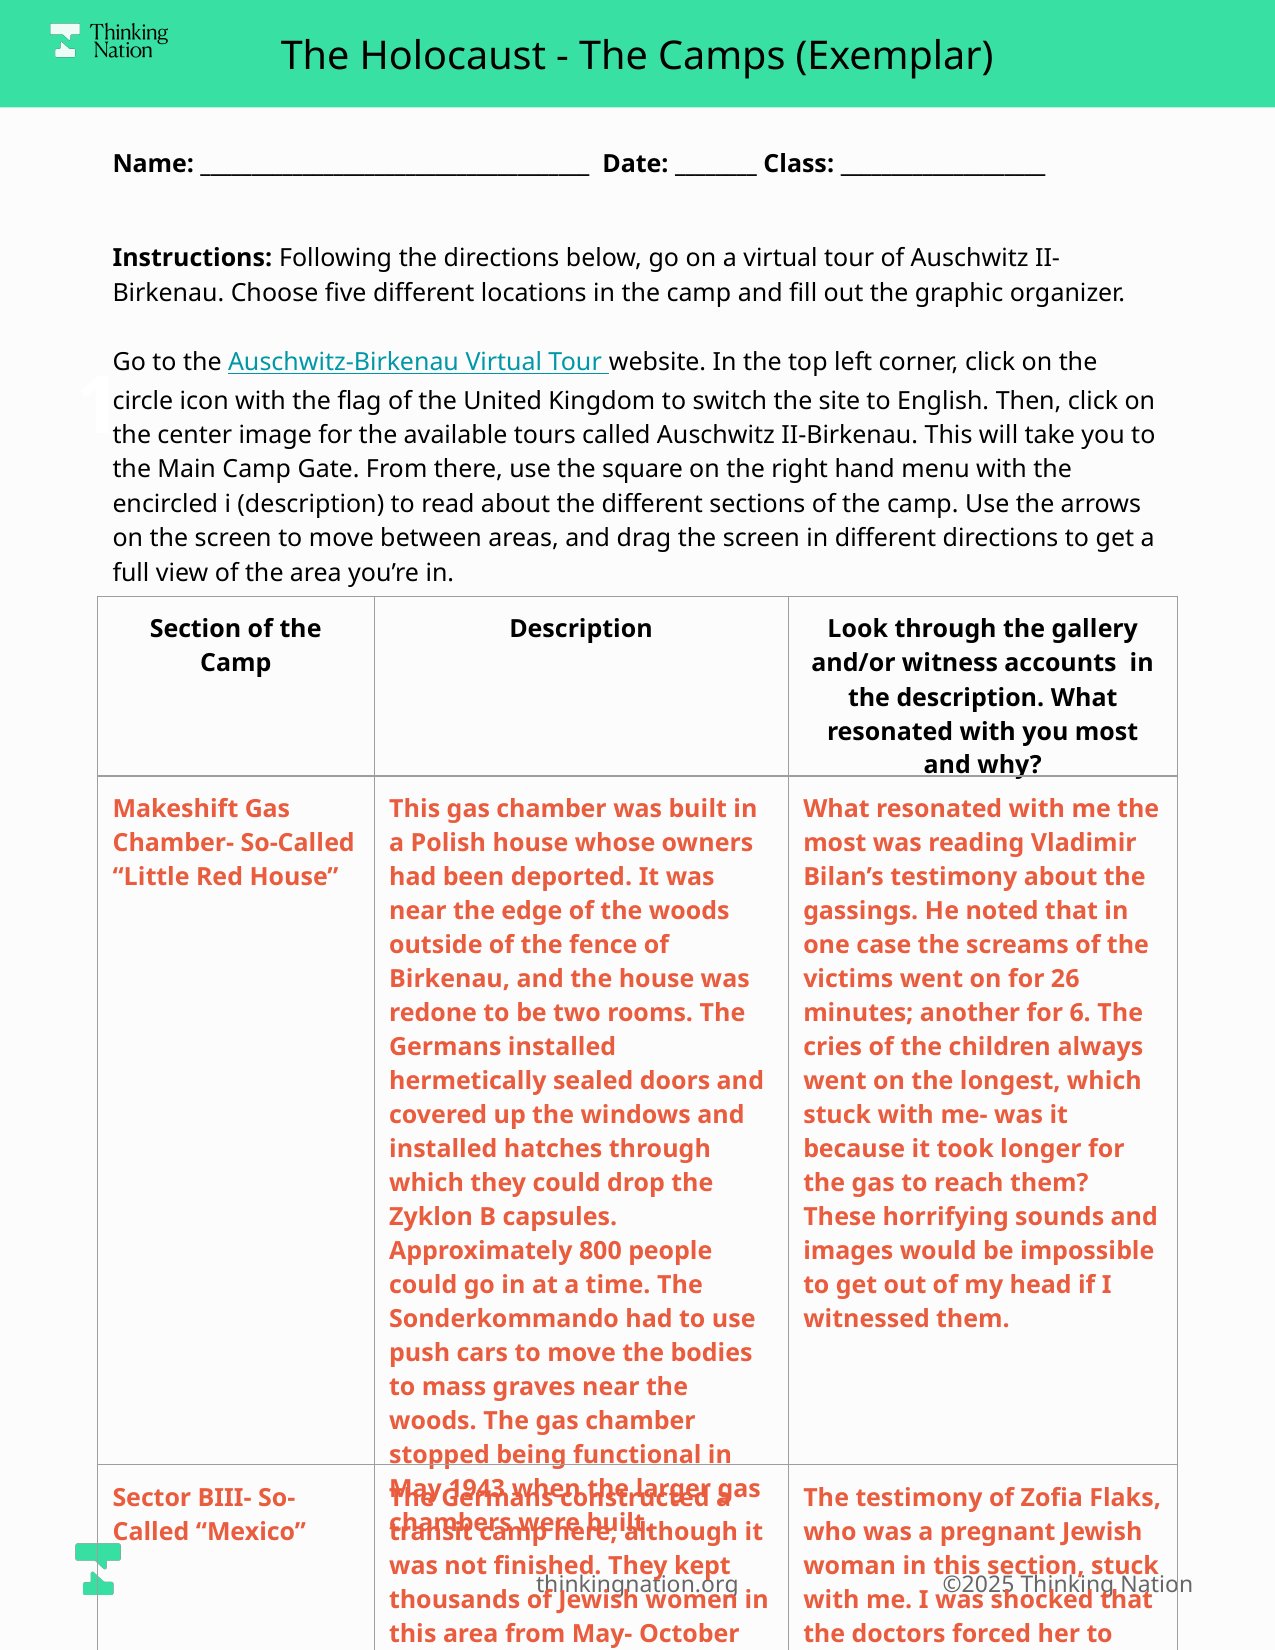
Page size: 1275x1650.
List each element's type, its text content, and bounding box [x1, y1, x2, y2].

table_cell The Germans constructed a transit camp here, although it was not finished. They kept thousands of Jewish women in this area from May- October 1944 with terrible conditions- no kitchens, washrooms, or latrines, and most of the barracks built had no bunks. They barely ahd rags to wear and some had nothing at all. The women were taken out of this space in October 1944- some were gassed, and others were transported to other sections or camps. The barracks and guard towers here were then disassembled. [375, 1465, 788, 1650]
text_box 1 [30, 315, 165, 450]
text_box ©2025 Thinking Nation [1178, 1553, 1210, 1605]
text_box The Holocaust - The Camps (Exemplar) [0, 0, 1275, 108]
picture [62, 1533, 134, 1605]
table_cell The testimony of Zofia Flaks, who was a pregnant Jewish woman in this section, stuck with me. I was shocked that the doctors forced her to have an early birth and then had a special room where they took all of the newborn and prematurely born babies. I wonder if the babies were used for experiments since usually pregnant women were killed upon arrival. [789, 1465, 1177, 1650]
text_box Name: ______________________________________ Date: ________ Class: ____________________ Instructions: Following the directions below, go on a virtual tour of Auschwitz II- Birkenau. Choose five different locations in the camp and fill out the graphic organizer. Go to the Auschwitz-Birkenau Virtual Tour website. In the top left corner, click on the circle icon with the flag of the United Kingdom to switch the site to English. Then, click on the center image for the available tours called Auschwitz II-Birkenau. This will take you to the Main Camp Gate. From there, use the square on the right hand menu with the encircled i (description) to read about the different sections of the camp. Use the arrows on the screen to move between areas, and drag the screen in different directions to get a full view of the area you’re in. [97, 132, 1178, 596]
table_header Look through the gallery and/or witness accounts in the description. What resonated with you most and why? [789, 597, 1177, 775]
table_header Description [375, 597, 788, 775]
table_header Section of the Camp [98, 597, 374, 775]
table_cell What resonated with me the most was reading Vladimir Bilan’s testimony about the gassings. He noted that in one case the screams of the victims went on for 26 minutes; another for 6. The cries of the children always went on the longest, which stuck with me- was it because it took longer for the gas to reach them? These horrifying sounds and images would be impossible to get out of my head if I witnessed them. [789, 777, 1177, 1464]
picture [36, 12, 172, 69]
table_cell Sector BIII- So-Called “Mexico” [98, 1465, 374, 1650]
table_cell This gas chamber was built in a Polish house whose owners had been deported. It was near the edge of the woods outside of the fence of Birkenau, and the house was redone to be two rooms. The Germans installed hermetically sealed doors and covered up the windows and installed hatches through which they could drop the Zyklon B capsules. Approximately 800 people could go in at a time. The Sonderkommando had to use push cars to move the bodies to mass graves near the woods. The gas chamber stopped being functional in May 1943 when the larger gas chambers were built. [375, 777, 788, 1464]
table_cell Makeshift Gas Chamber- So-Called “Little Red House” [98, 777, 374, 1464]
